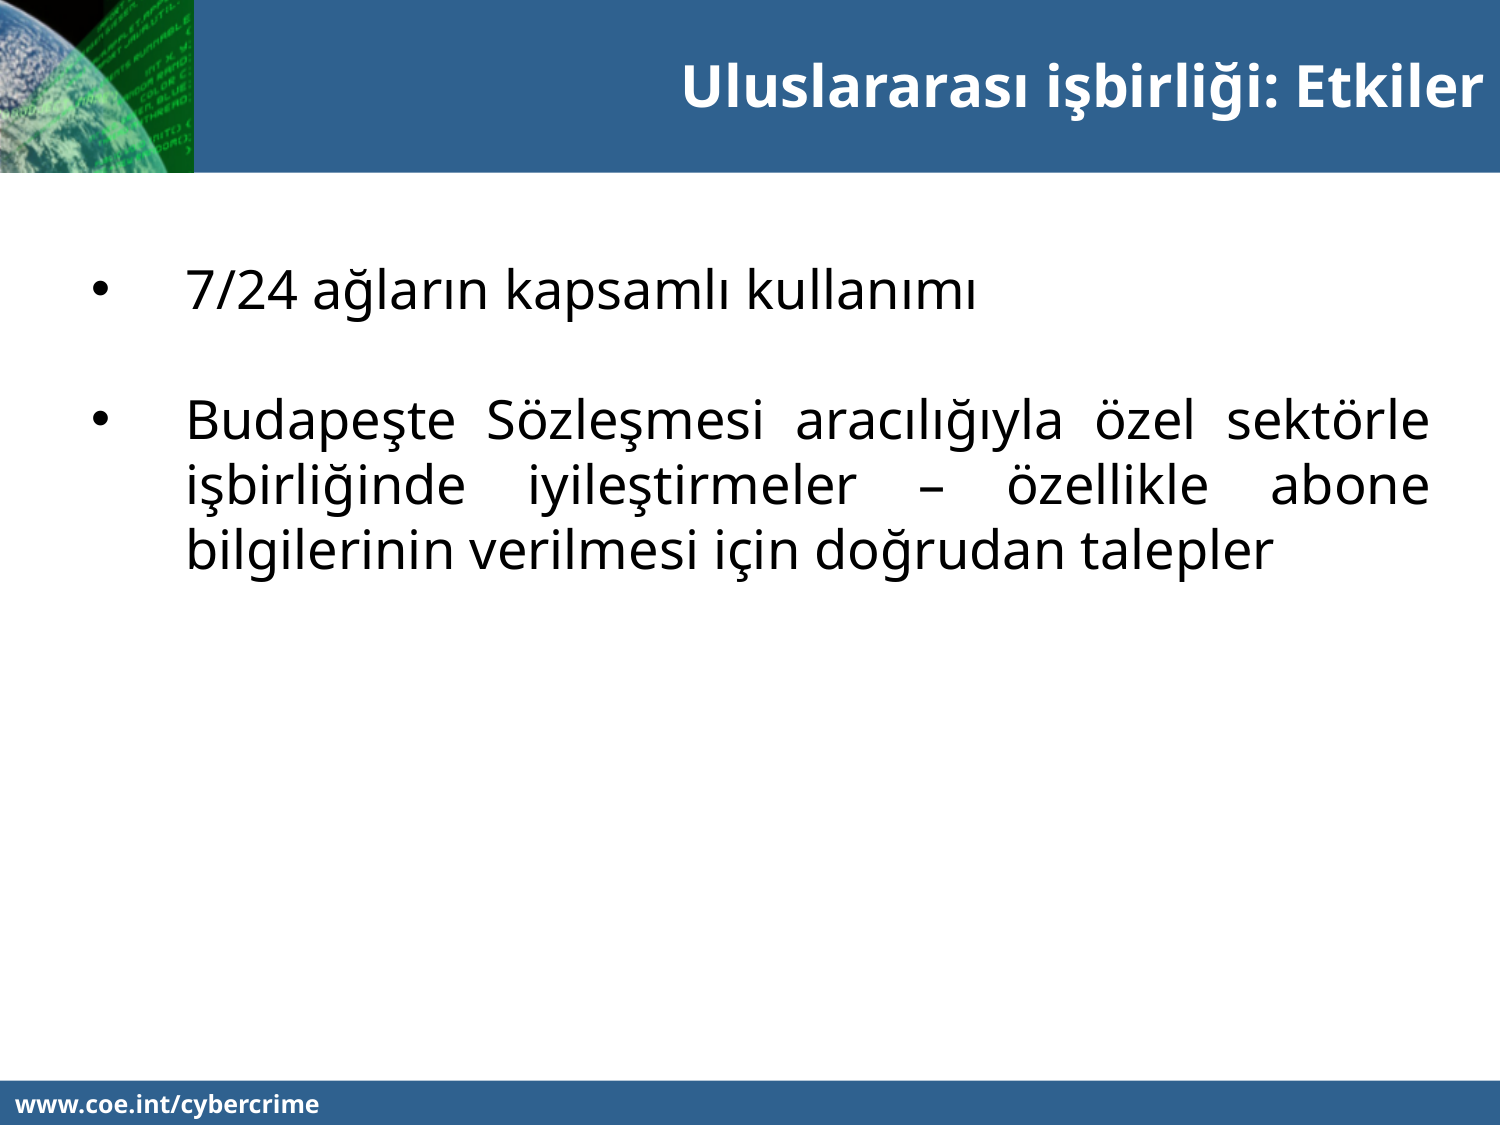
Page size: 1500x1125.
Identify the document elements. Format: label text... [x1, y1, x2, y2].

picture [0, 0, 194, 173]
text_box www.coe.int/cybercrime [0, 1079, 1500, 1125]
text_box Uluslararası işbirliği: Etkiler [197, 0, 1500, 175]
text_box 7/24 ağların kapsamlı kullanımı Budapeşte Sözleşmesi aracılığıyla özel sektörle işbirliğinde iyileştirmeler – özellikle abone bilgilerinin verilmesi için doğrudan talepler [76, 248, 1447, 718]
text_box [868, 339, 1382, 416]
